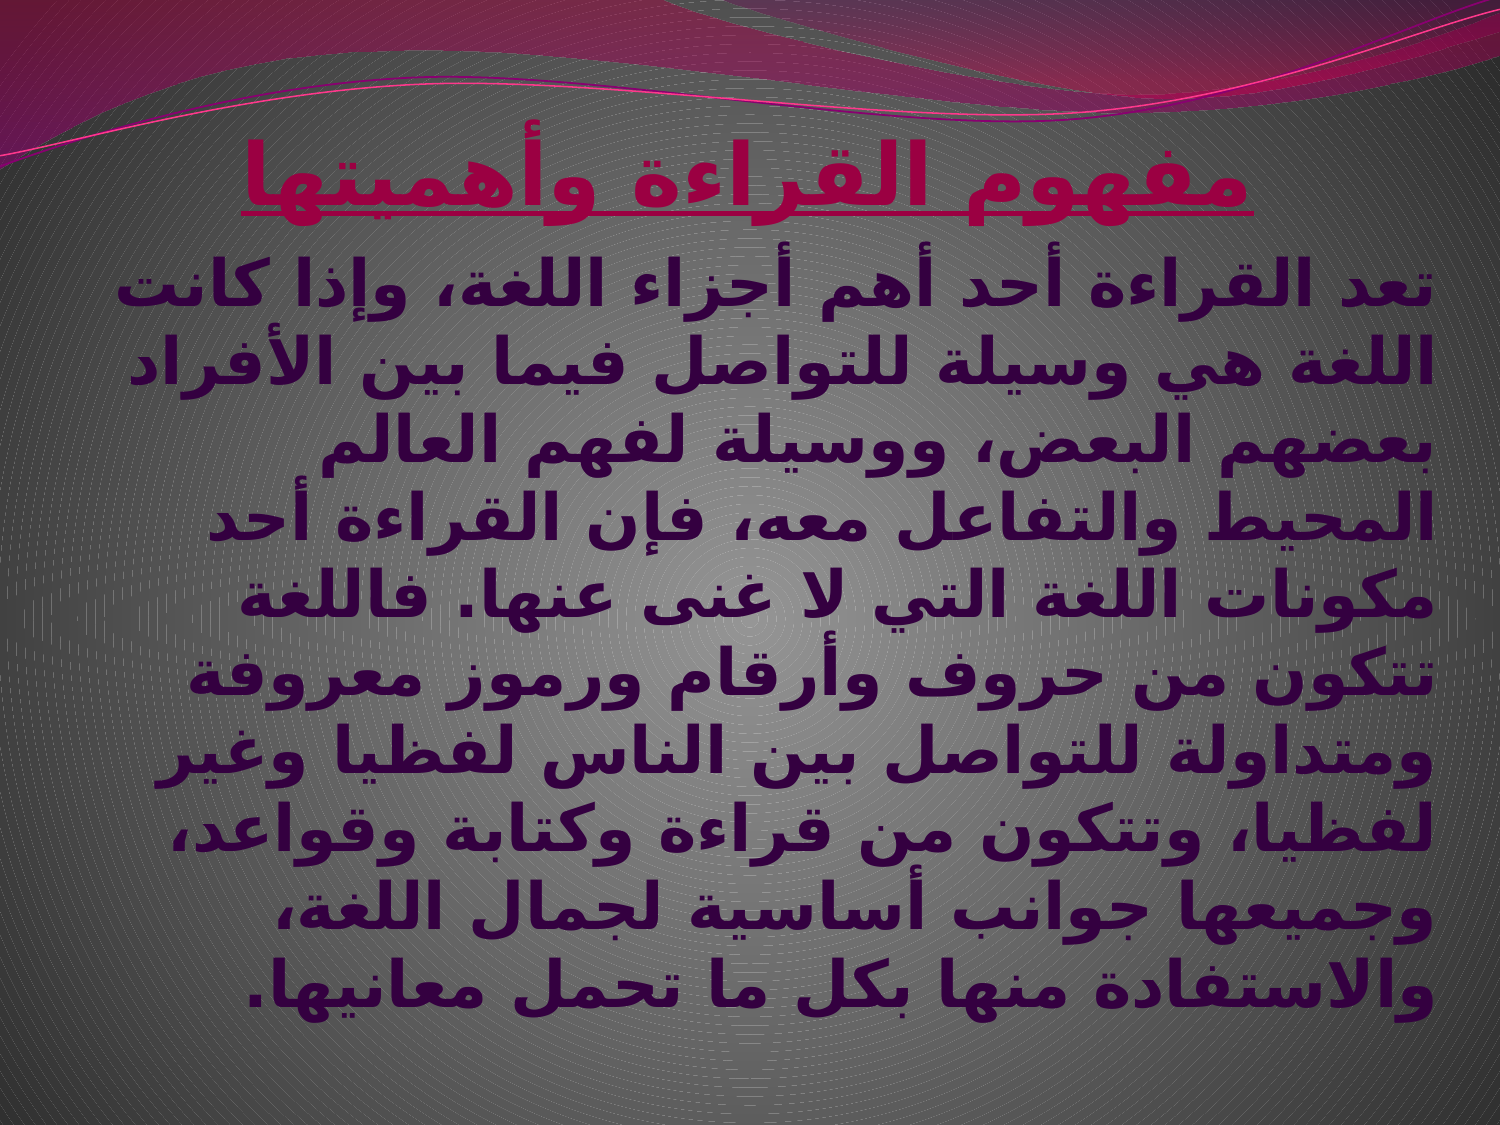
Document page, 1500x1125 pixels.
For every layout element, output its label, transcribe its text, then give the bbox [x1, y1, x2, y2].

subtitle تعد القراءة أحد أهم أجزاء اللغة، وإذا كانت اللغة هي وسيلة للتواصل فيما بين الأفراد بعضهم البعض، ووسيلة لفهم العالم المحيط والتفاعل معه، فإن القراءة أحد مكونات اللغة التي لا غنى عنها. فاللغة تتكون من حروف وأرقام ورموز معروفة ومتداولة للتواصل بين الناس لفظيا وغير لفظيا، وتتكون من قراءة وكتابة وقواعد، وجميعها جوانب أساسية لجمال اللغة، والاستفادة منها بكل ما تحمل معانيها. [70, 234, 1442, 1043]
title مفهوم القراءة وأهميتها [222, 93, 1275, 223]
